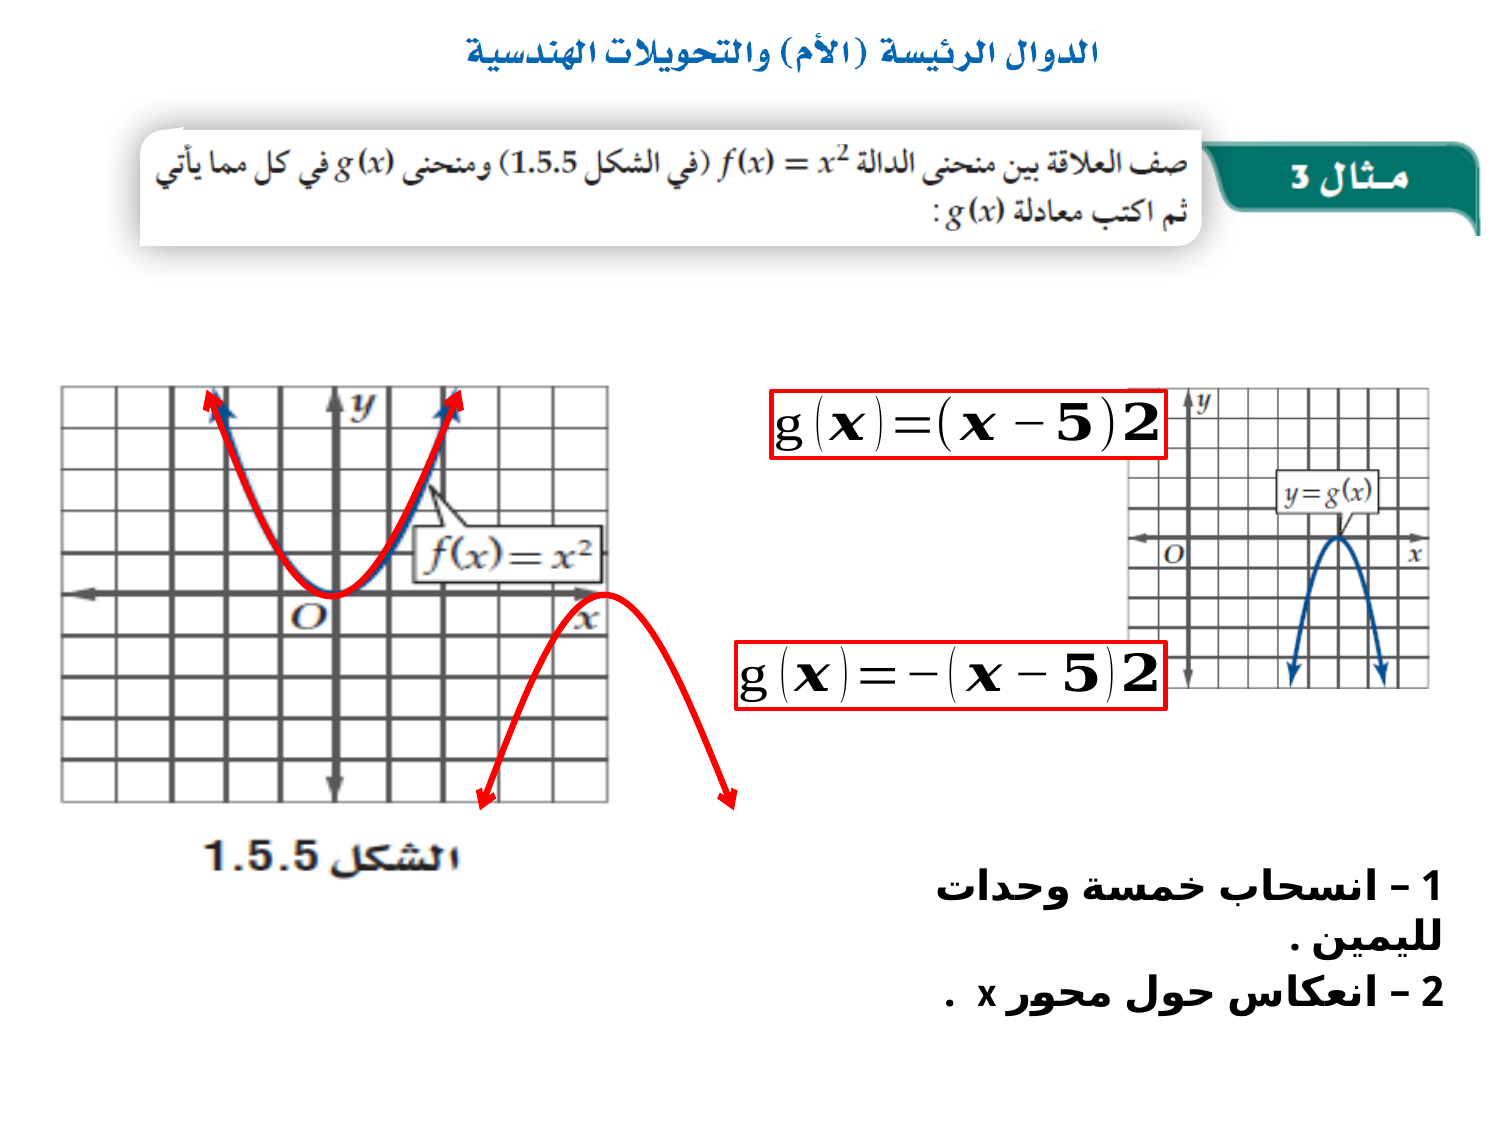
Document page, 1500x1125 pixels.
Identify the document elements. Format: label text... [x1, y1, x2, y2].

picture [1198, 136, 1484, 236]
text_box 1 – انسحاب خمسة وحدات لليمين . [820, 851, 1459, 957]
picture [52, 382, 621, 882]
picture [1122, 385, 1436, 689]
picture [466, 30, 1099, 73]
text_box 2 – انعكاس حول محور x . [820, 957, 1459, 1023]
picture [147, 136, 1195, 239]
text_box [625, 601, 736, 811]
